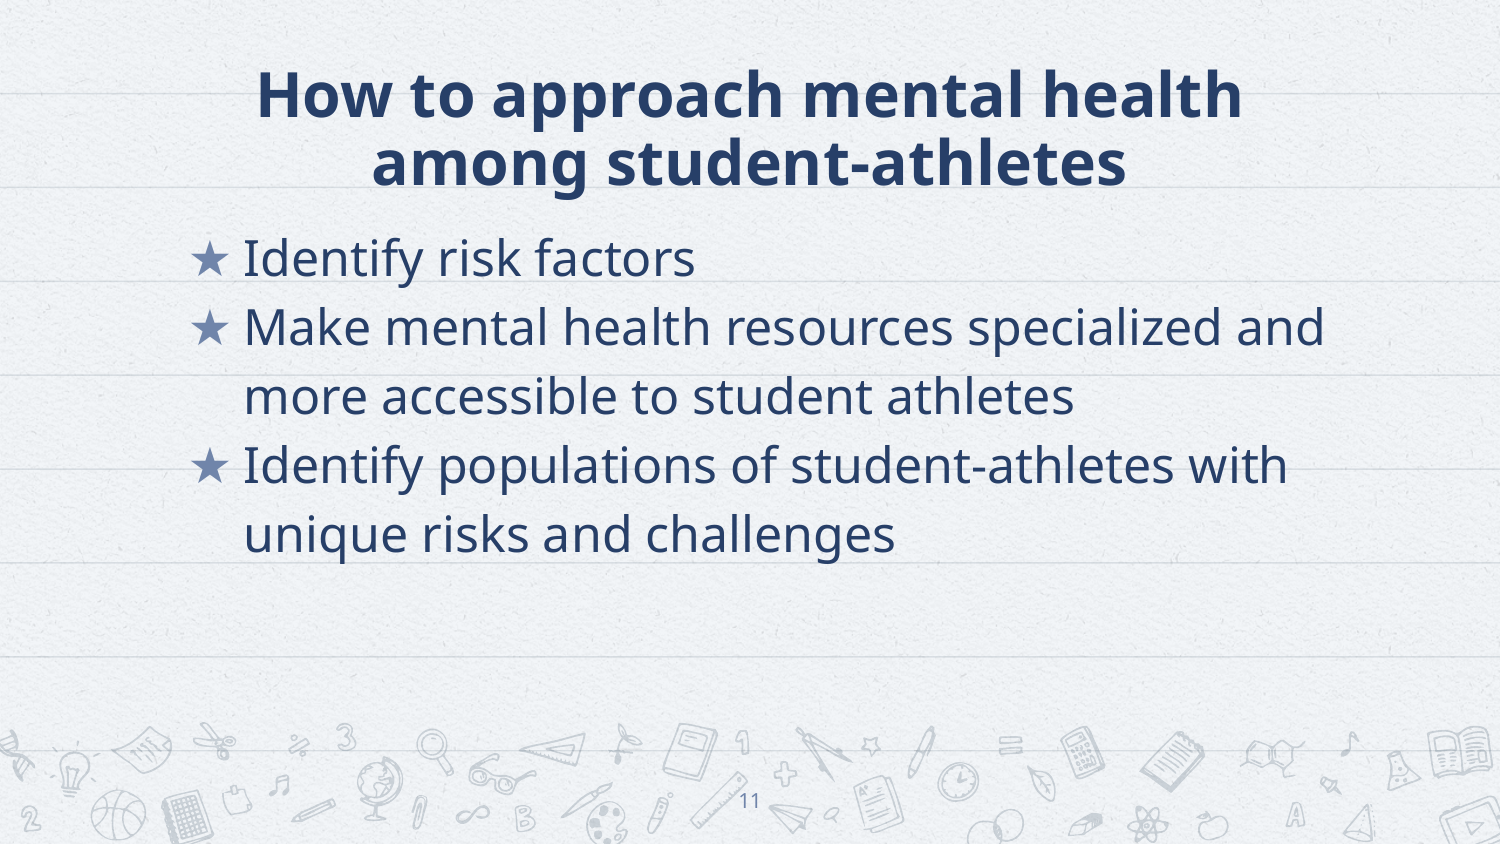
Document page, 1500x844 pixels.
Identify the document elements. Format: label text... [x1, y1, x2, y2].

list Identify risk factors Make mental health resources specialized and more accessible to student athletes Identify populations of student-athletes with unique risks and challenges [168, 217, 1332, 658]
picture [0, 0, 1500, 844]
slide_number 11 [705, 779, 795, 825]
title How to approach mental health among student-athletes [168, 108, 1332, 199]
